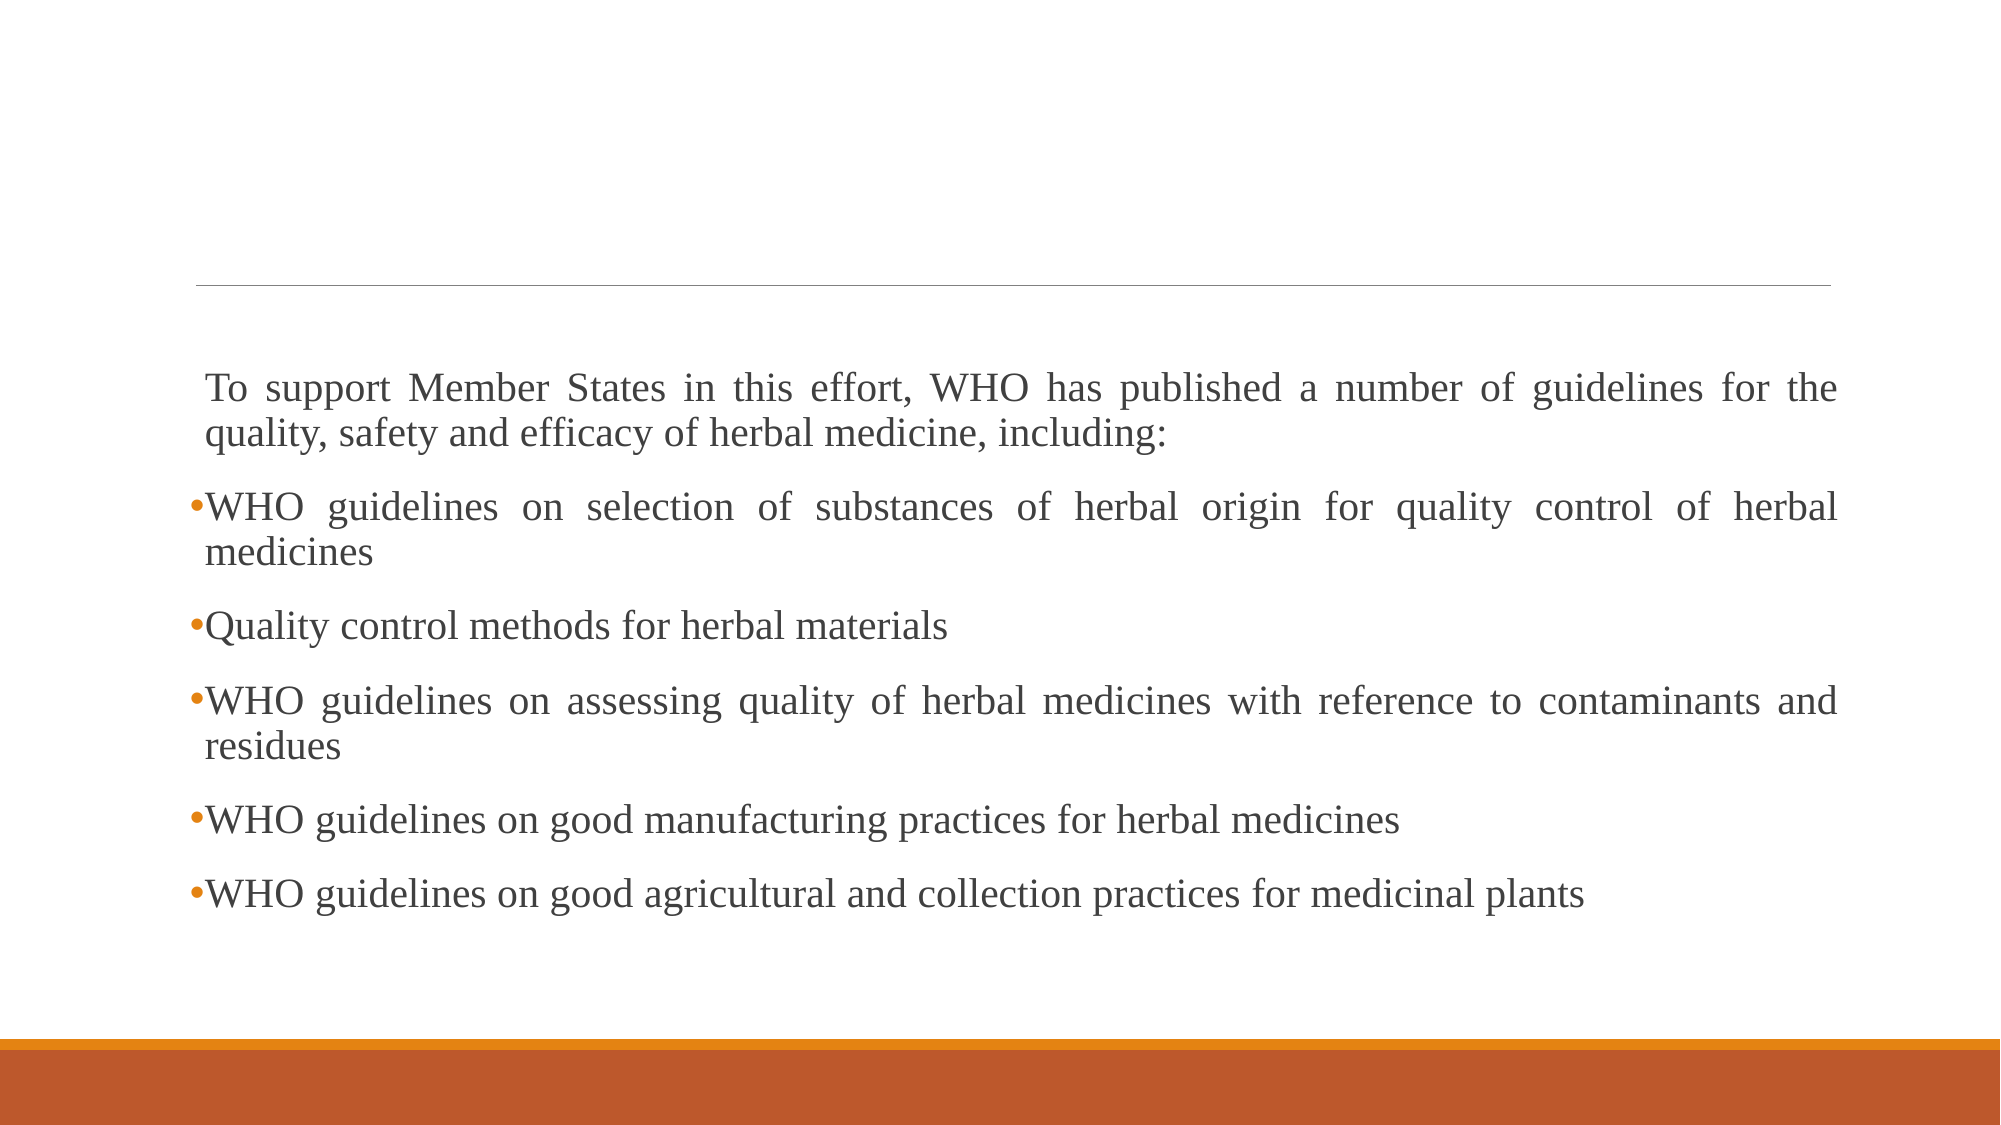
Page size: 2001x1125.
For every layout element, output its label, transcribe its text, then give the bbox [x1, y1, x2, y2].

list To support Member States in this effort, WHO has published a number of guidelines for the quality, safety and efficacy of herbal medicine, including: WHO guidelines on selection of substances of herbal origin for quality control of herbal medicines Quality control methods for herbal materials WHO guidelines on assessing quality of herbal medicines with reference to contaminants and residues WHO guidelines on good manufacturing practices for herbal medicines WHO guidelines on good agricultural and collection practices for medicinal plants [189, 357, 1840, 983]
